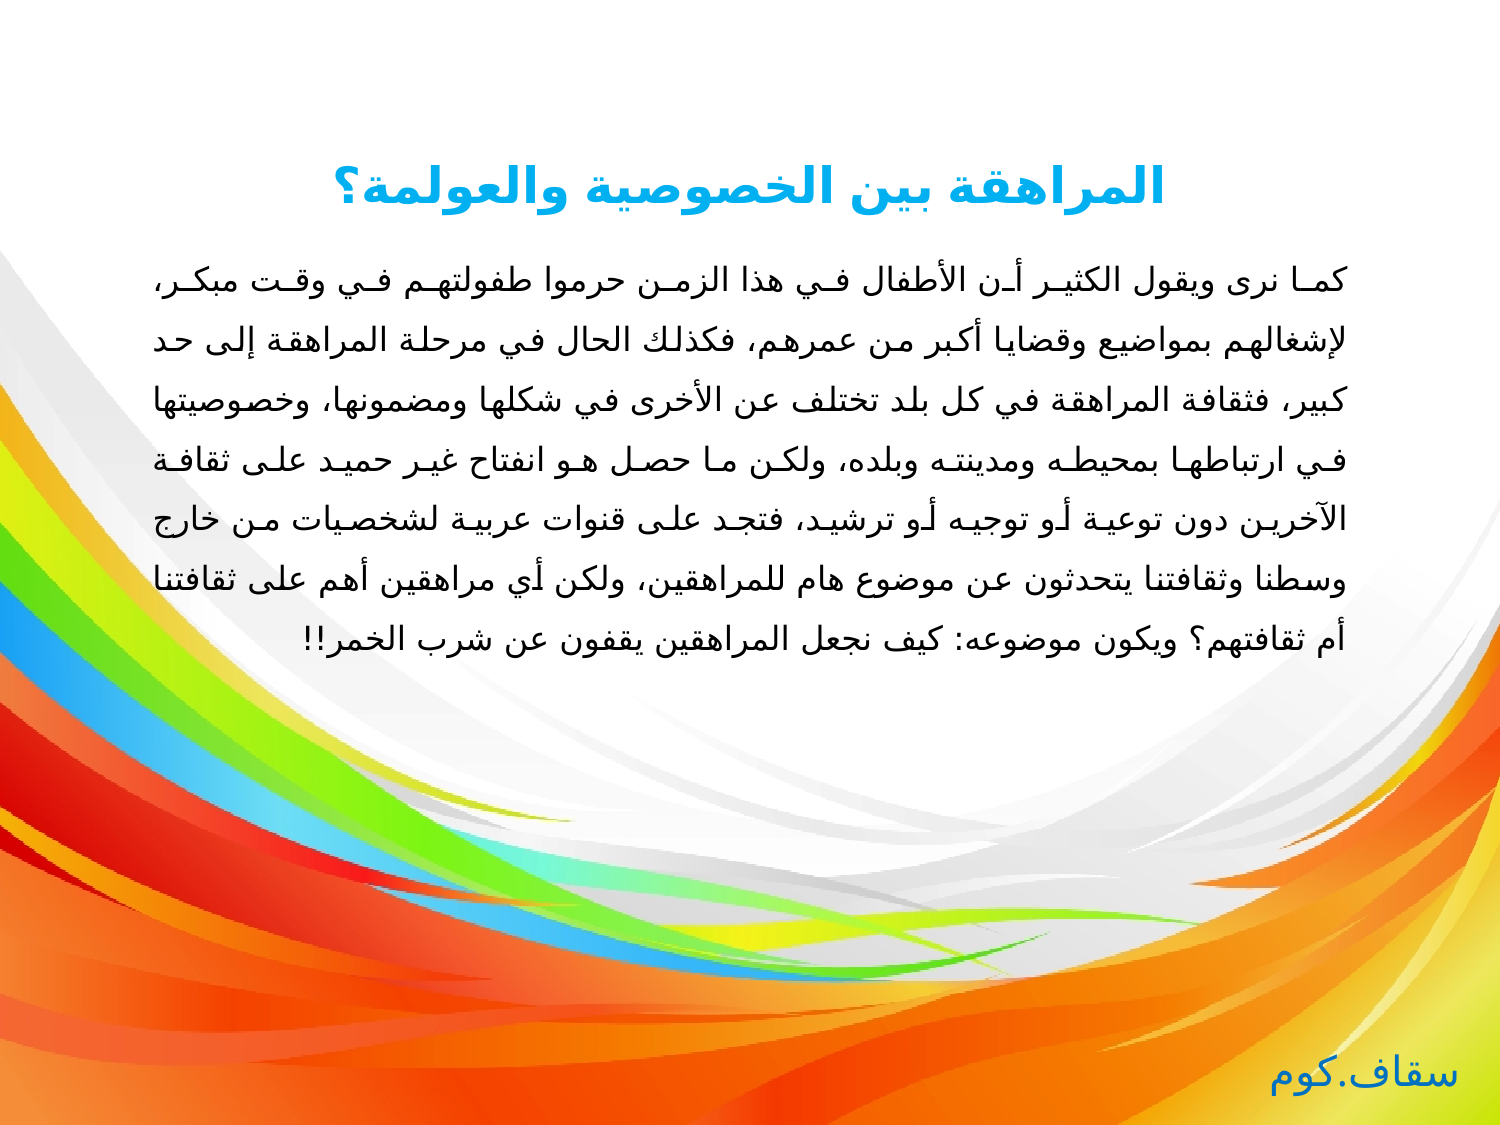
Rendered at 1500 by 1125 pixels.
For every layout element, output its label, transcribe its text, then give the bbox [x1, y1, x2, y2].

picture [0, 0, 1500, 1125]
text_box المراهقة بين الخصوصية والعولمة؟ كما نرى ويقول الكثير أن الأطفال في هذا الزمن حرموا طفولتهم في وقت مبكر، لإشغالهم بمواضيع وقضايا أكبر من عمرهم، فكذلك الحال في مرحلة المراهقة إلى حد كبير، فثقافة المراهقة في كل بلد تختلف عن الأخرى في شكلها ومضمونها، وخصوصيتها في ارتباطها بمحيطه ومدينته وبلده، ولكن ما حصل هو انفتاح غير حميد على ثقافة الآخرين دون توعية أو توجيه أو ترشيد، فتجد على قنوات عربية لشخصيات من خارج وسطنا وثقافتنا يتحدثون عن موضوع هام للمراهقين، ولكن أي مراهقين أهم على ثقافتنا أم ثقافتهم؟ ويكون موضوعه: كيف نجعل المراهقين يقفون عن شرب الخمر!! [137, 115, 1363, 665]
